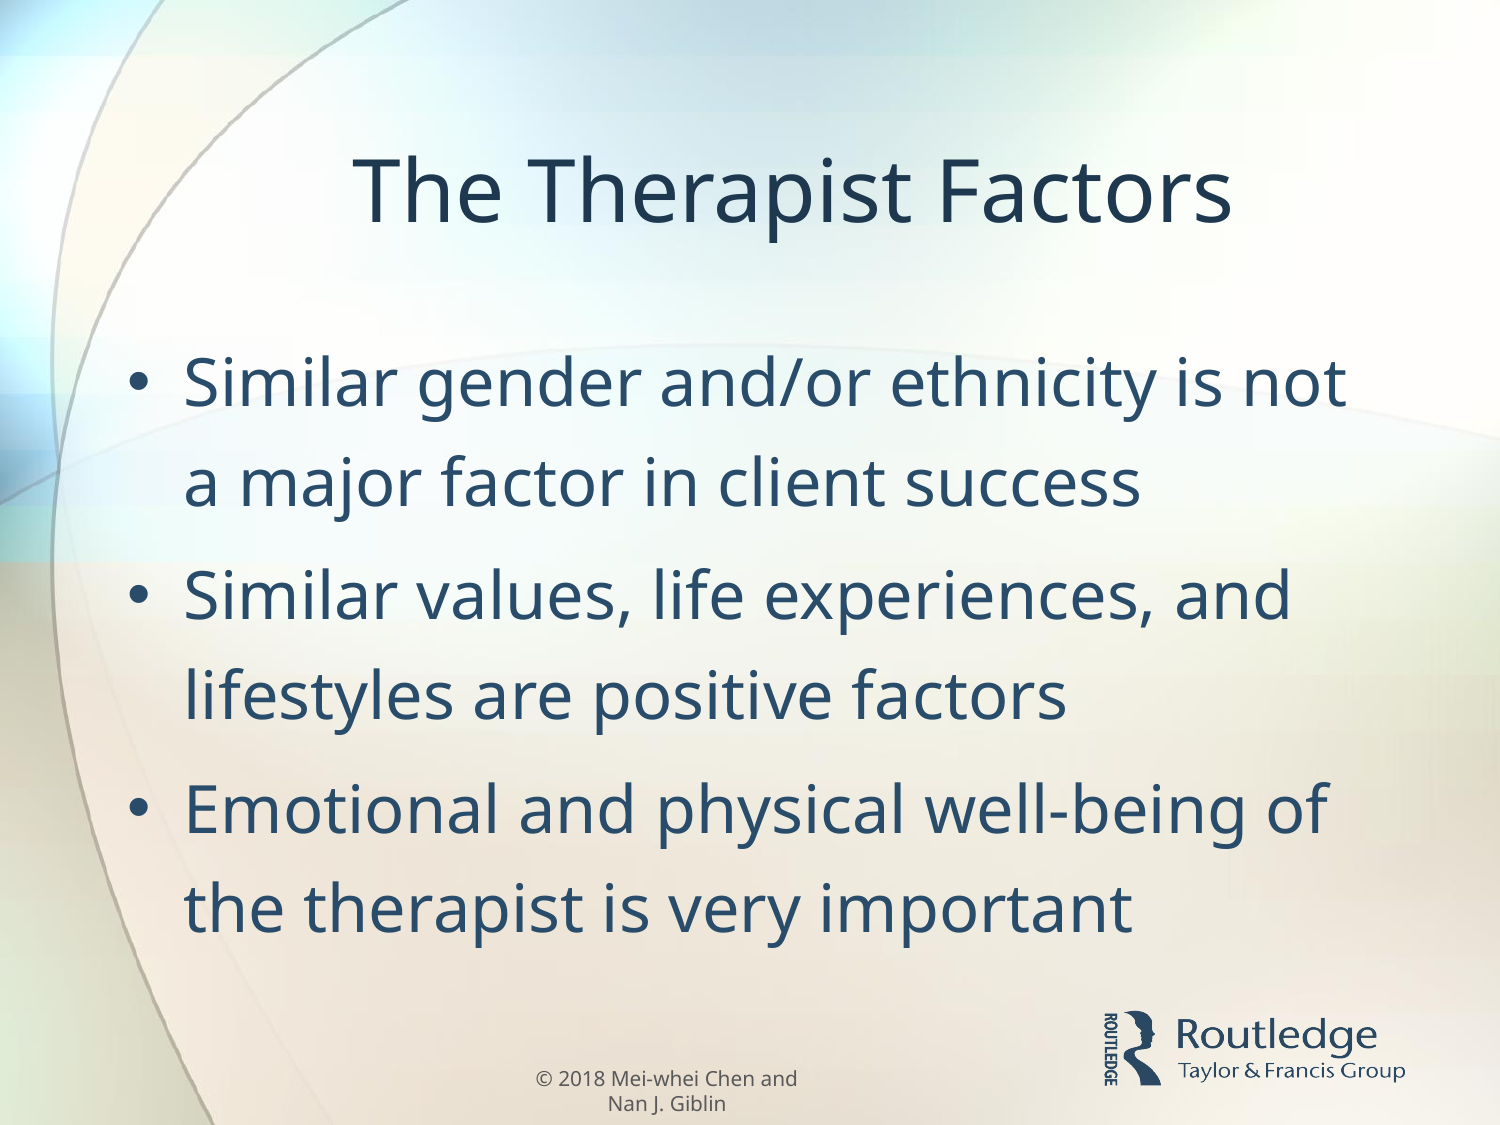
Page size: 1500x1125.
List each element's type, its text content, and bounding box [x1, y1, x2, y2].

title The Therapist Factors [187, 112, 1400, 263]
list Similar gender and/or ethnicity is not a major factor in client success Similar values, life experiences, and lifestyles are positive factors Emotional and physical well-being of the therapist is very important [112, 312, 1400, 1050]
picture [0, 0, 1500, 1125]
